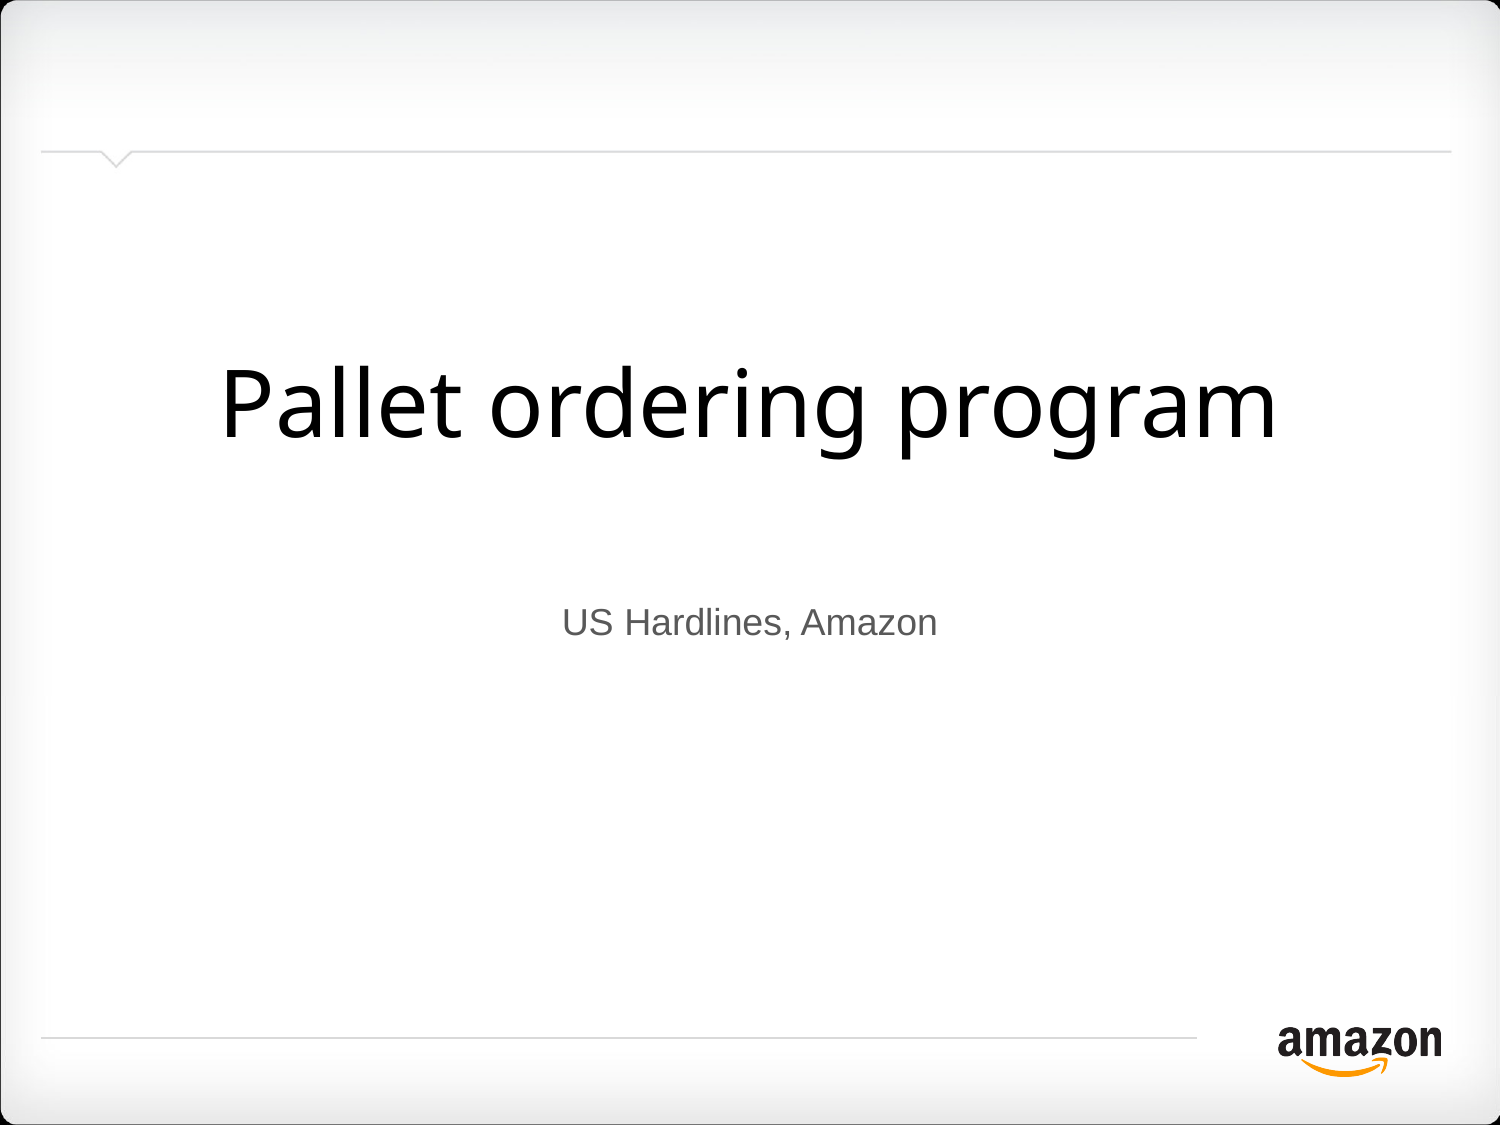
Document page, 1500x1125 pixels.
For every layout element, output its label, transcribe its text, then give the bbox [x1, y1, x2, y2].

subtitle US Hardlines, Amazon [187, 590, 1313, 863]
title Pallet ordering program [187, 184, 1313, 576]
picture [0, 0, 1500, 1125]
